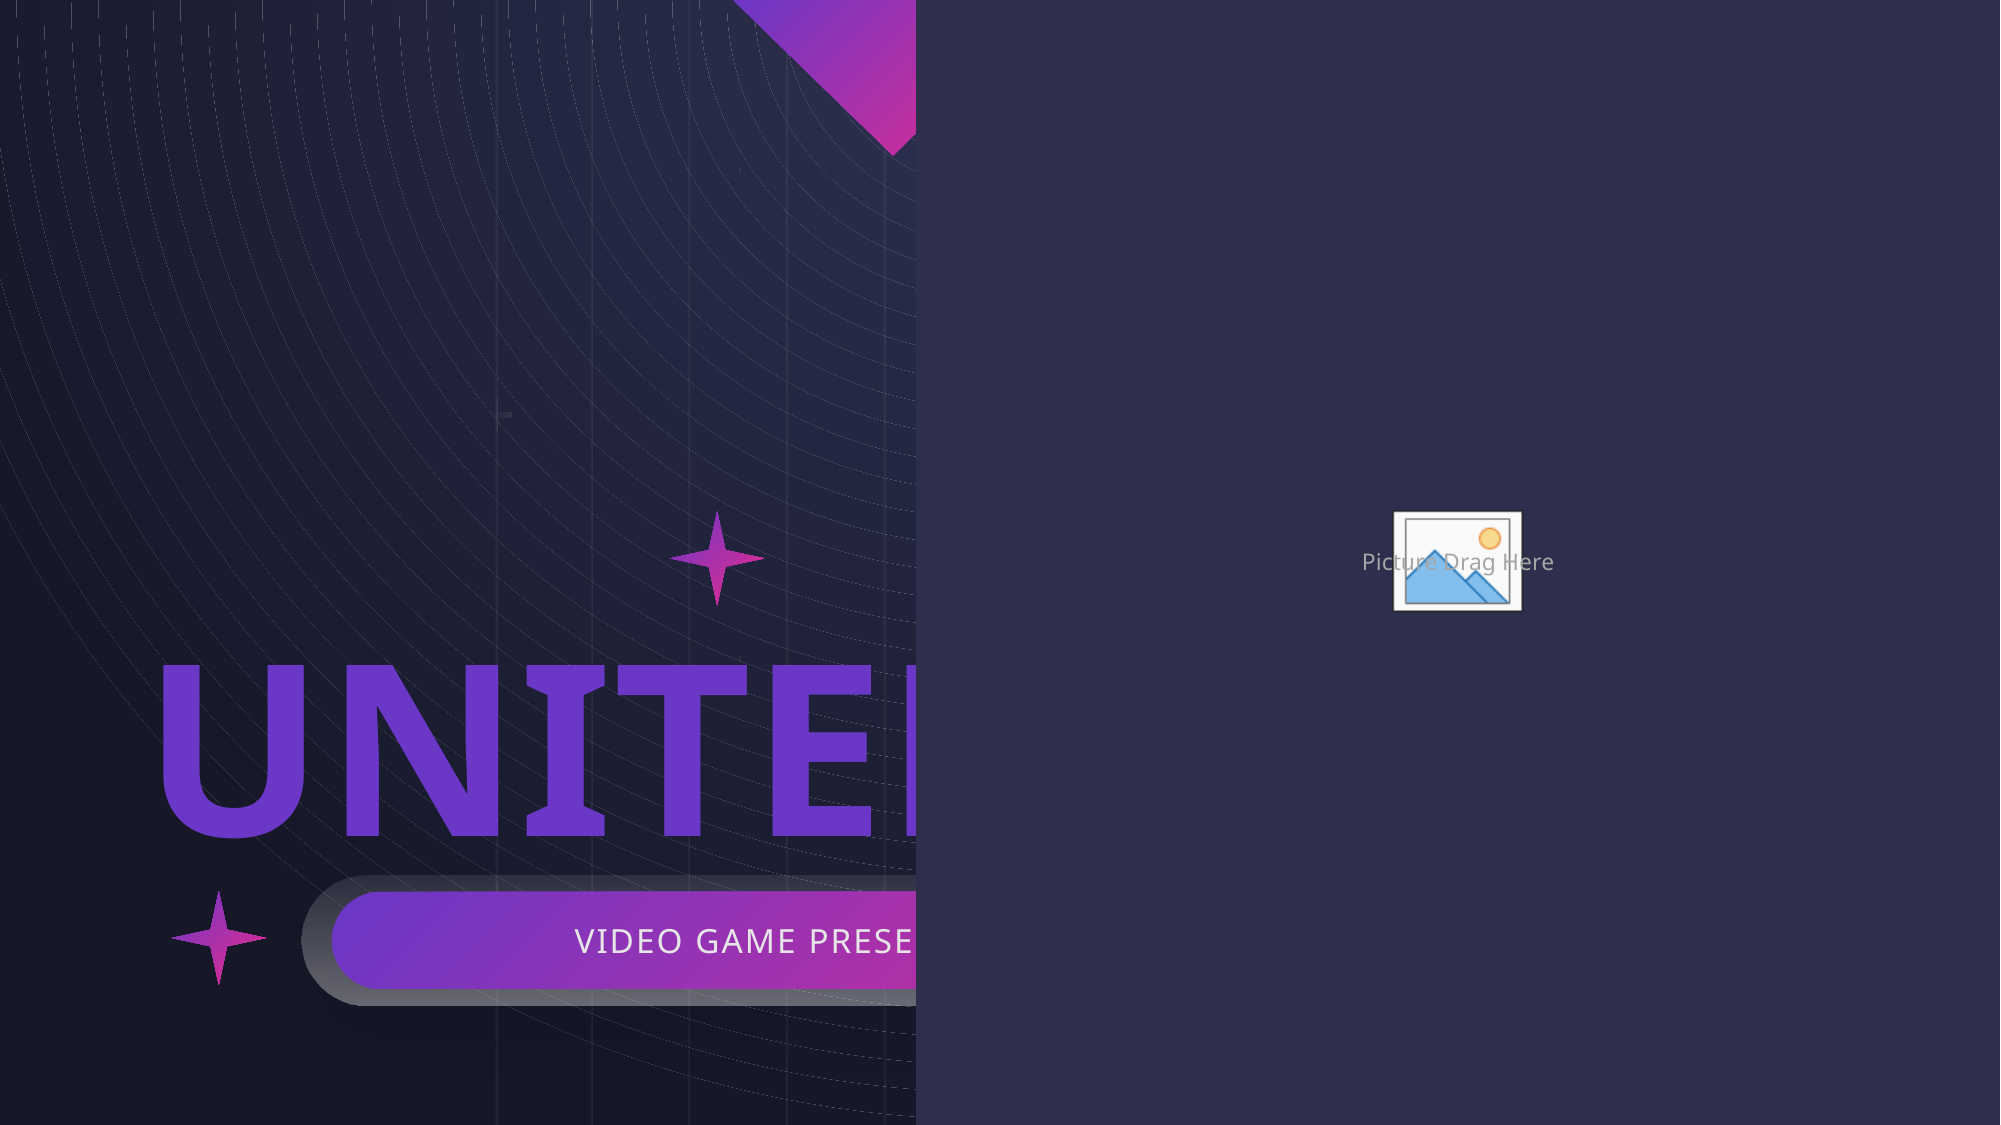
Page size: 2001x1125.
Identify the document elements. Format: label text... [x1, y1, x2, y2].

text_box [731, 0, 916, 157]
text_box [301, 875, 916, 1006]
picture [916, 0, 2000, 1125]
text_box [171, 890, 266, 986]
text_box [670, 511, 765, 606]
text_box UNITED [129, 645, 916, 890]
